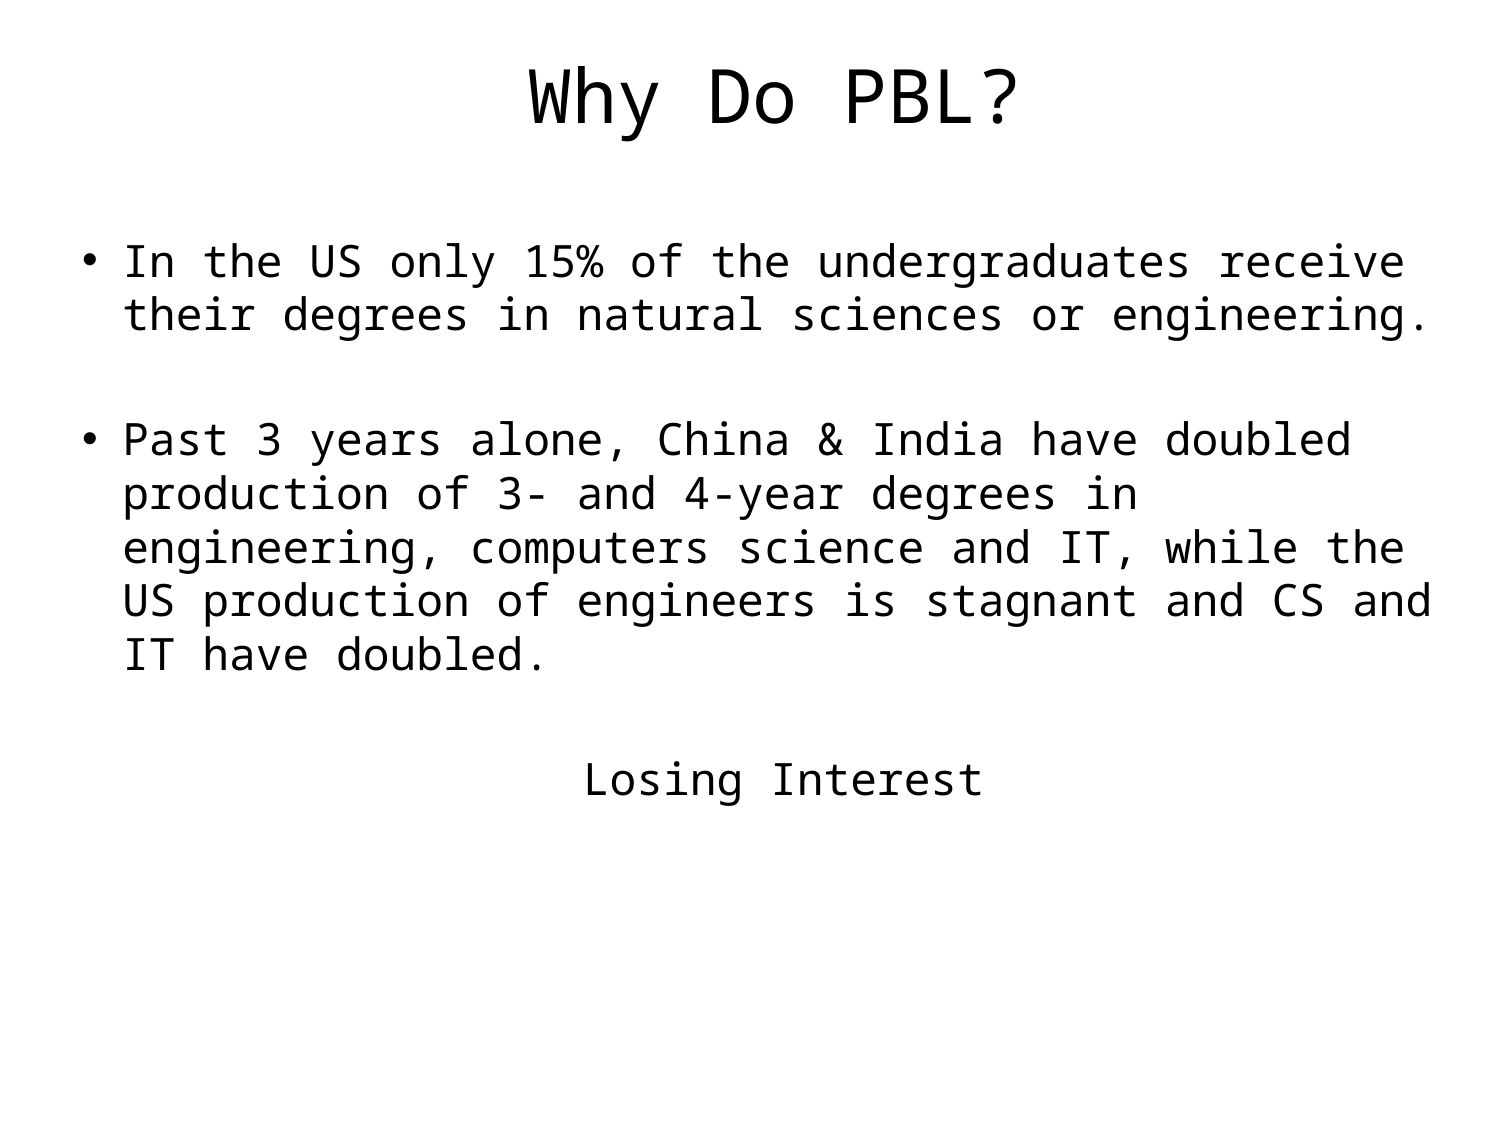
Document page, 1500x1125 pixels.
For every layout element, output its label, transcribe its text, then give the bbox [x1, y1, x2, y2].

title Why Do PBL? [125, 0, 1425, 188]
list In the US only 15% of the undergraduates receive their degrees in natural sciences or engineering. Past 3 years alone, China & India have doubled production of 3- and 4-year degrees in engineering, computers science and IT, while the US production of engineers is stagnant and CS and IT have doubled. Losing Interest [50, 224, 1500, 836]
